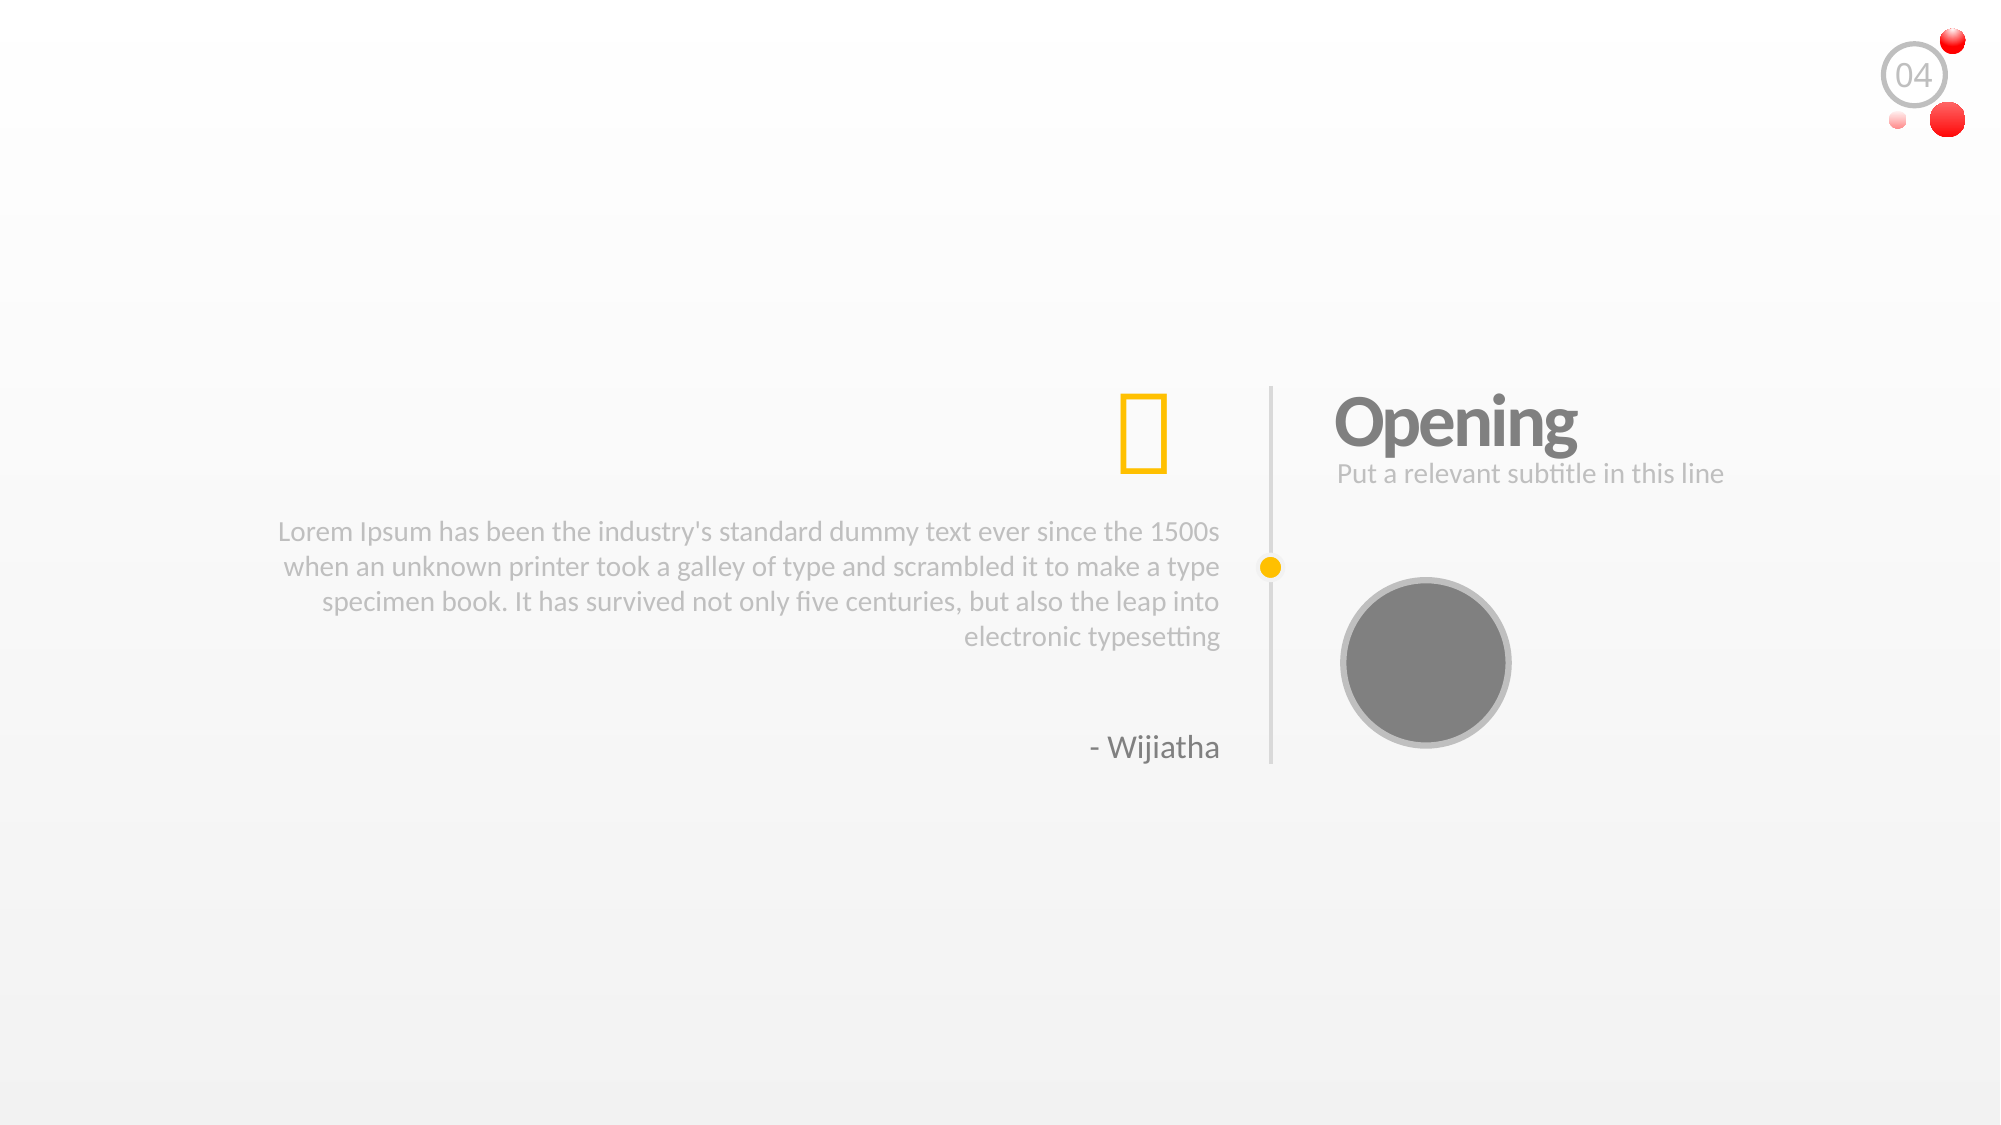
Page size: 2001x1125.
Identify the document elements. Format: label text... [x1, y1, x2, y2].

text_box Lorem Ipsum has been the industry's standard dummy text ever since the 1500s when an unknown printer took a galley of type and scrambled it to make a type specimen book. It has survived not only five centuries, but also the leap into electronic typesetting - Wijiatha [200, 504, 1236, 860]
text_box  [1095, 354, 1250, 505]
text_box Put a relevant subtitle in this line [1322, 442, 1797, 502]
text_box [1876, 28, 1966, 138]
text_box [1342, 579, 1510, 747]
text_box Opening [1319, 364, 1698, 469]
text_box [1256, 553, 1270, 582]
text_box [1271, 553, 1285, 582]
